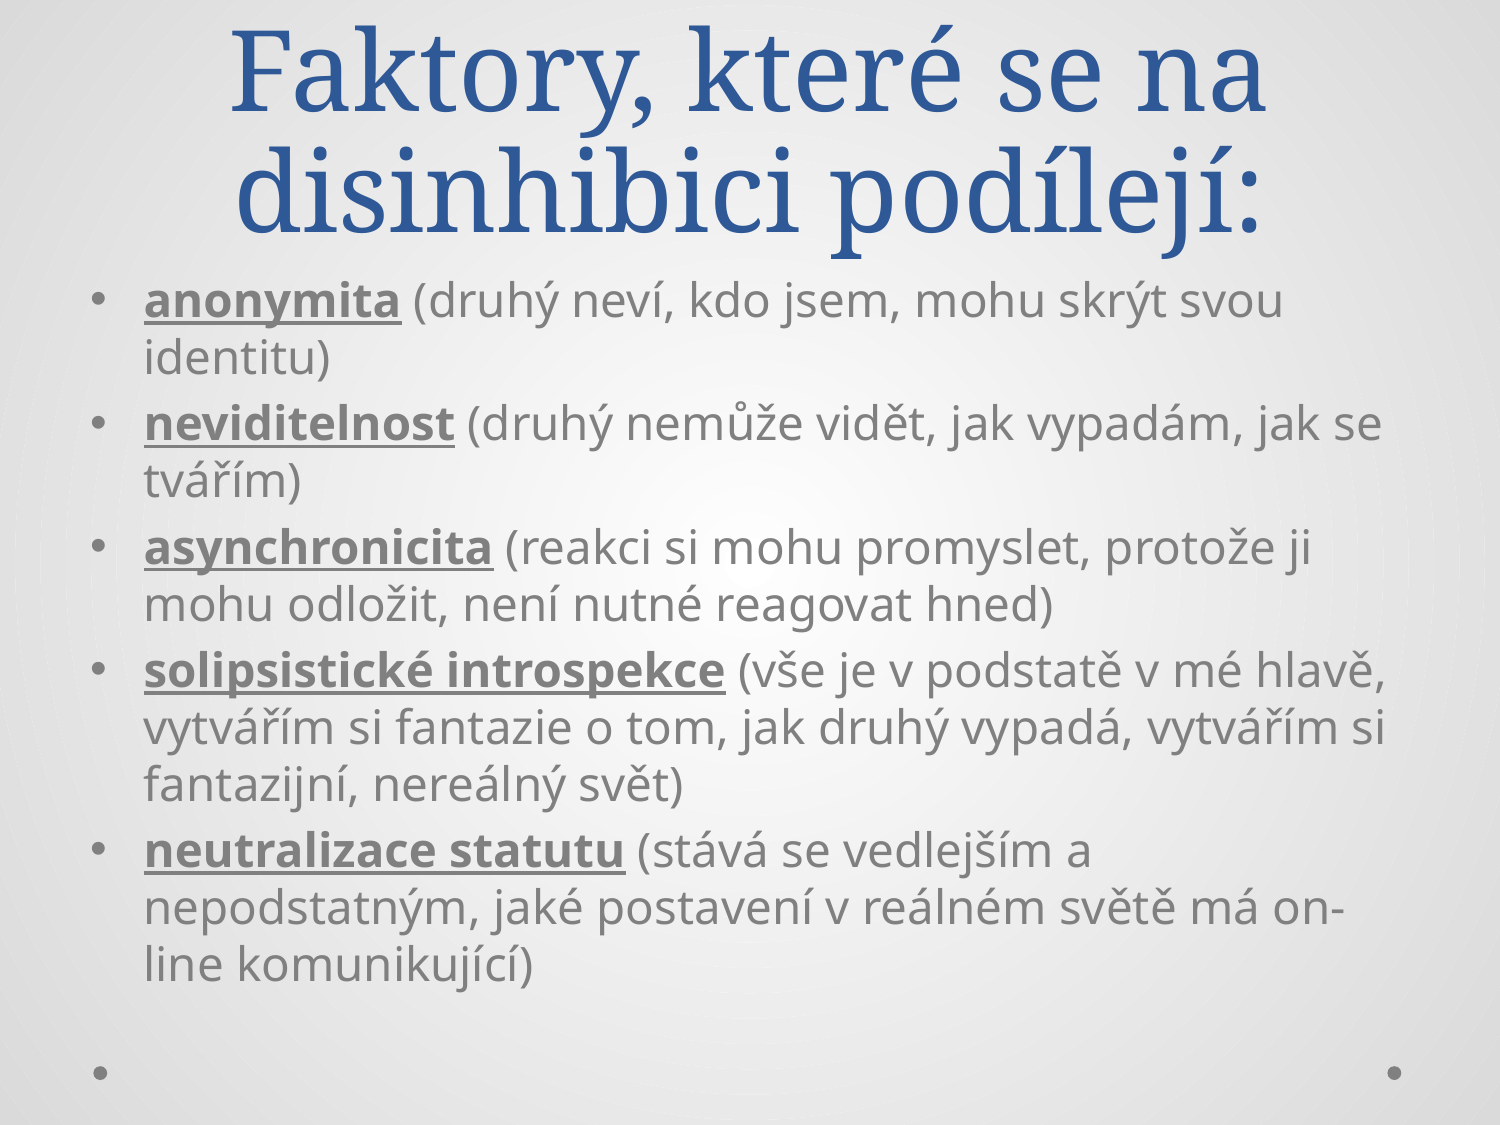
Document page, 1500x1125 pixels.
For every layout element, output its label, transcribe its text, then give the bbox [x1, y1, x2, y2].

title Faktory, které se na disinhibici podílejí: [75, 0, 1425, 262]
list anonymita (druhý neví, kdo jsem, mohu skrýt svou identitu) neviditelnost (druhý nemůže vidět, jak vypadám, jak se tvářím) asynchronicita (reakci si mohu promyslet, protože ji mohu odložit, není nutné reagovat hned) solipsistické introspekce (vše je v podstatě v mé hlavě, vytvářím si fantazie o tom, jak druhý vypadá, vytvářím si fantazijní, nereálný svět) neutralizace statutu (stává se vedlejším a nepodstatným, jaké postavení v reálném světě má on-line komunikující) [75, 262, 1425, 1005]
